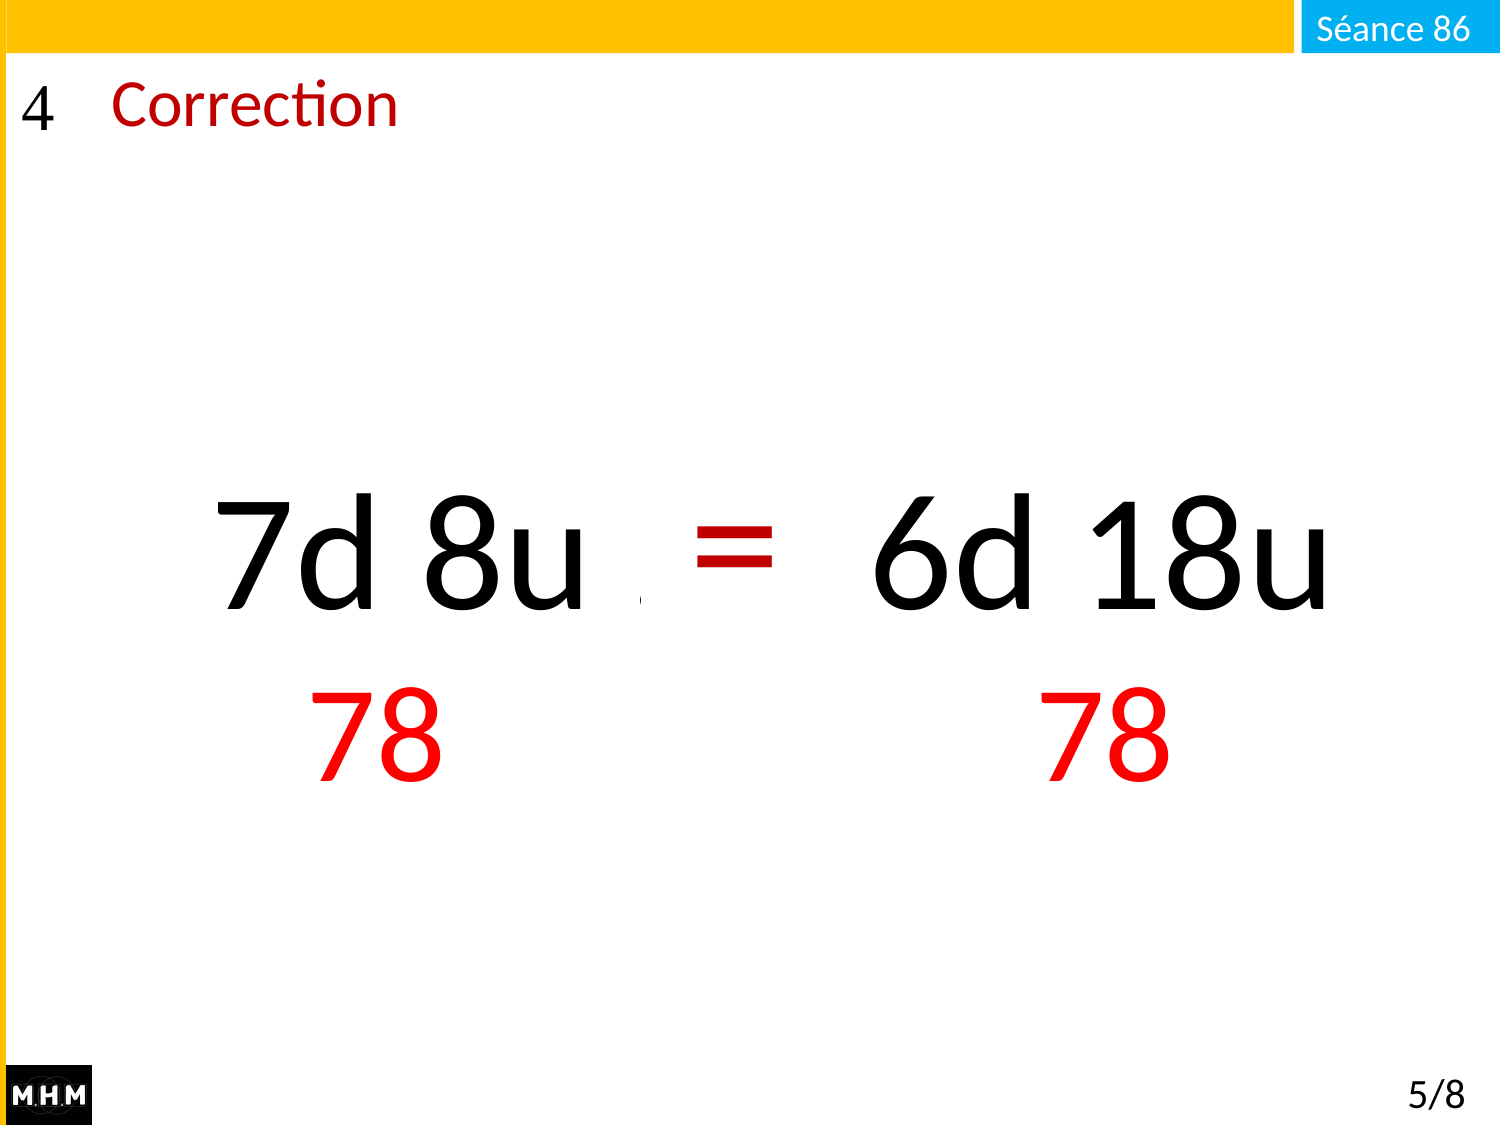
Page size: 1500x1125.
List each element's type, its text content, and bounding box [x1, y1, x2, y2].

text_box 7d 8u . . . 6d 18u [196, 435, 640, 650]
title Correction [96, 60, 1391, 149]
text_box 78 78 [260, 636, 1425, 817]
text_box = [640, 414, 829, 636]
text_box 7d 8u . . . 6d 18u [829, 435, 1360, 636]
picture [6, 1065, 92, 1125]
list 5/8 [1373, 1064, 1500, 1125]
